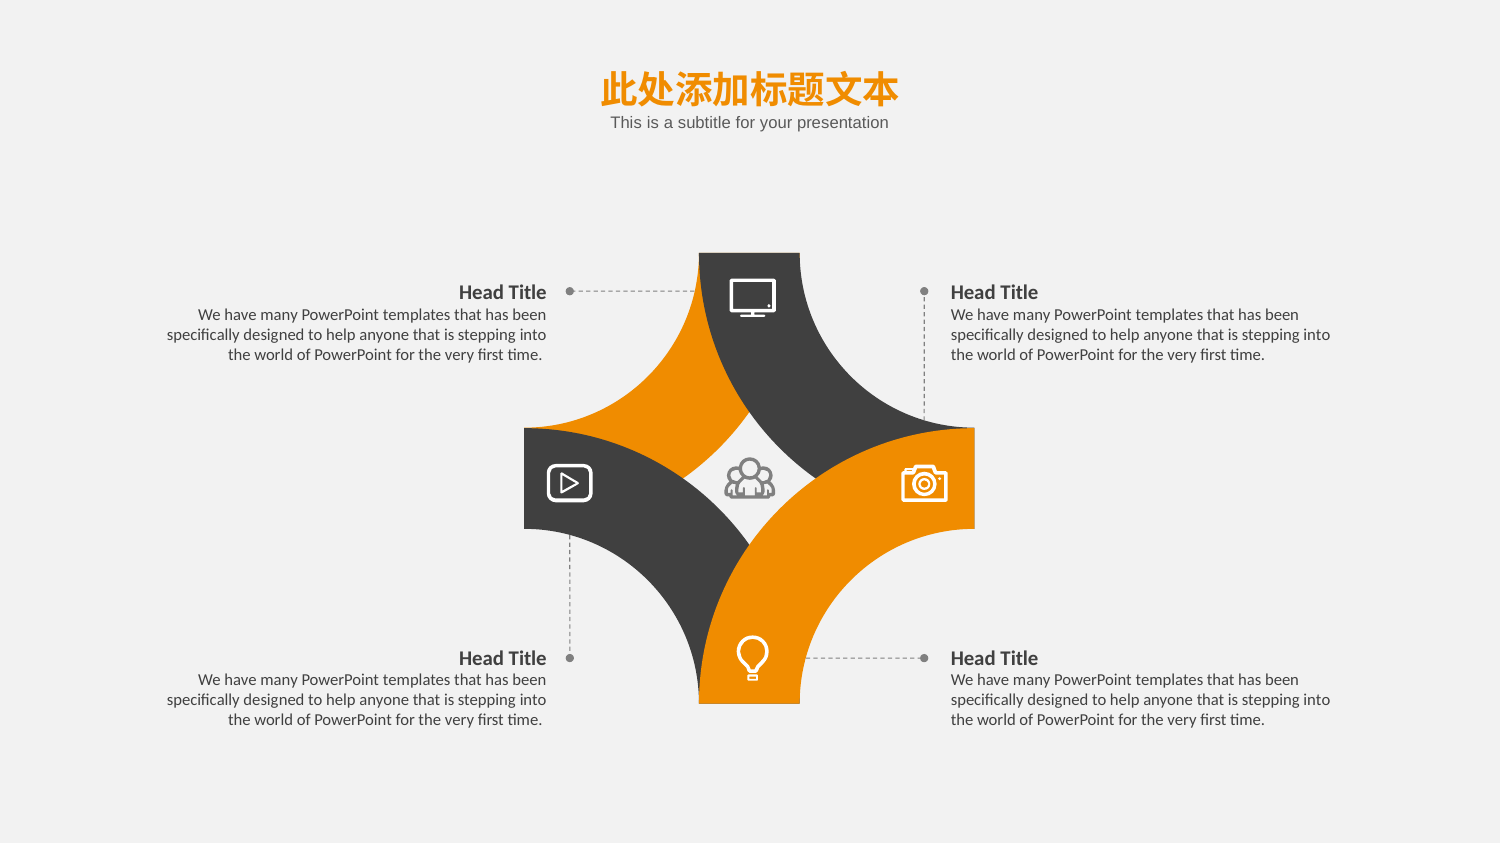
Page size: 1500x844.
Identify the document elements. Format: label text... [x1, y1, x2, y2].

text_box [724, 457, 776, 499]
text_box Head Title We have many PowerPoint templates that has been specifically designed to help anyone that is stepping into the world of PowerPoint for the very first time. [157, 278, 547, 364]
text_box [729, 278, 776, 317]
text_box Head Title We have many PowerPoint templates that has been specifically designed to help anyone that is stepping into the world of PowerPoint for the very first time. [950, 644, 1341, 730]
text_box [565, 287, 574, 296]
text_box [698, 428, 975, 704]
text_box Head Title We have many PowerPoint templates that has been specifically designed to help anyone that is stepping into the world of PowerPoint for the very first time. [157, 644, 547, 730]
text_box [747, 674, 758, 681]
text_box [917, 653, 929, 663]
text_box 此处添加标题文本 [567, 58, 933, 119]
text_box [524, 257, 749, 478]
text_box [736, 635, 769, 673]
text_box This is a subtitle for your presentation [602, 112, 898, 133]
text_box [920, 287, 929, 298]
text_box [565, 646, 574, 663]
text_box Head Title We have many PowerPoint templates that has been specifically designed to help anyone that is stepping into the world of PowerPoint for the very first time. [950, 278, 1341, 364]
text_box [524, 428, 749, 700]
text_box [698, 252, 975, 478]
text_box [901, 464, 948, 502]
text_box [546, 463, 593, 503]
